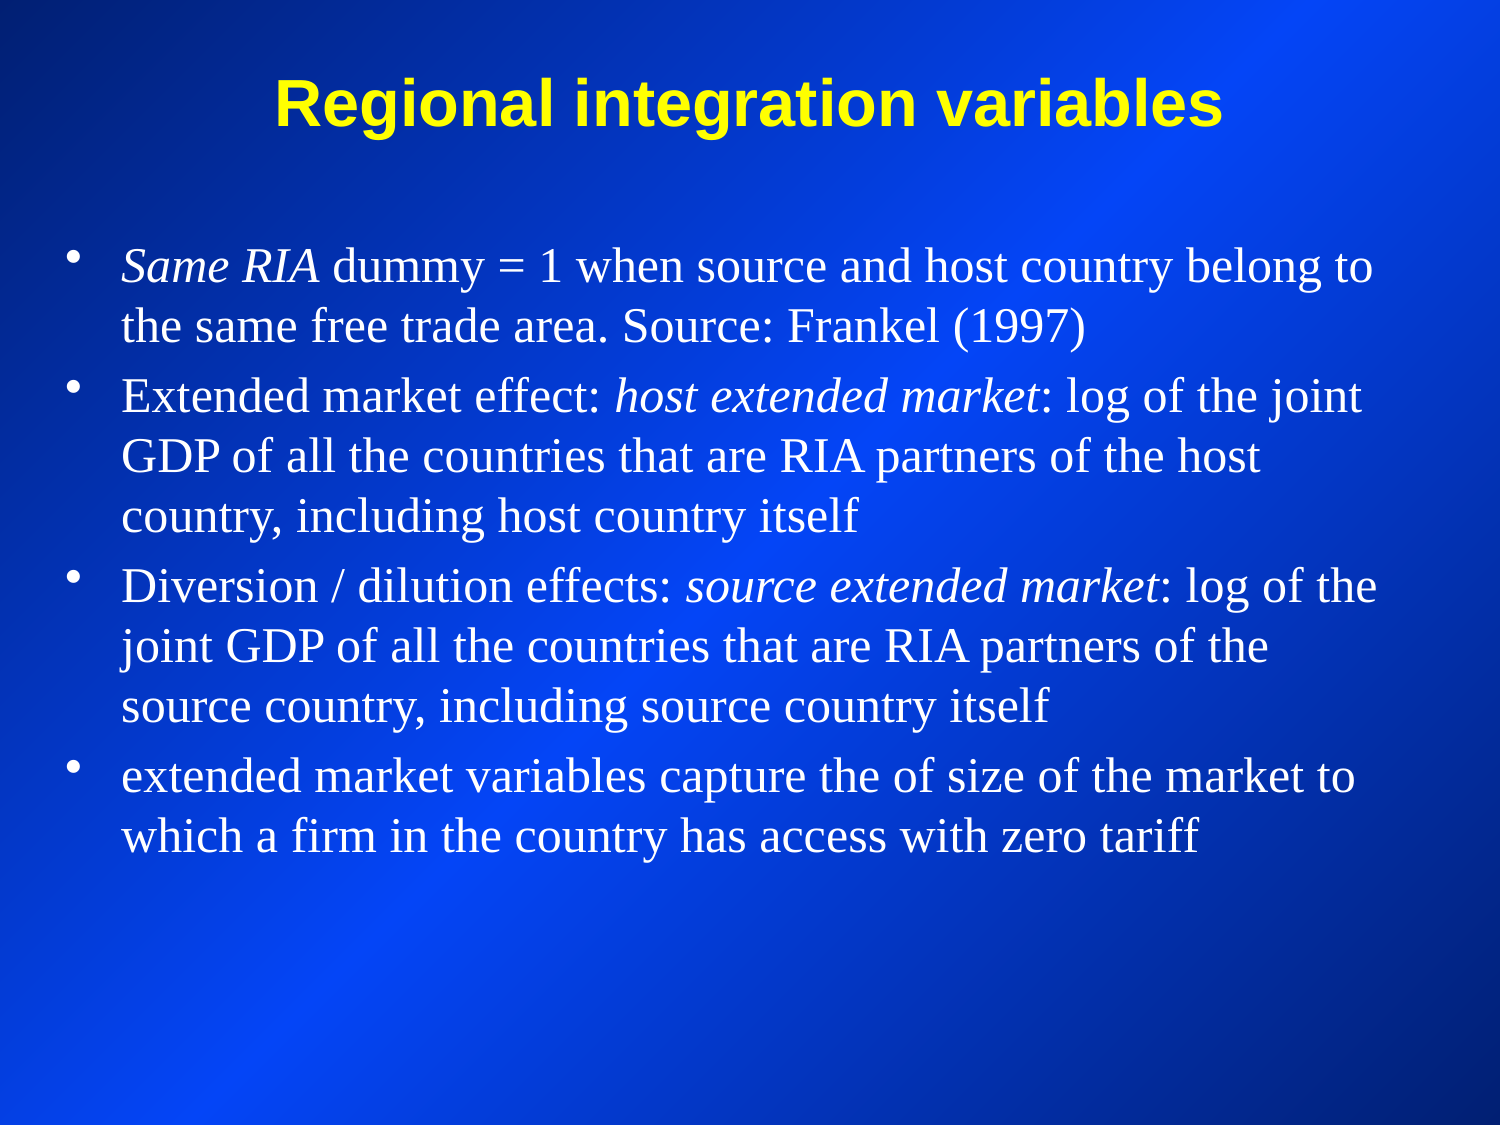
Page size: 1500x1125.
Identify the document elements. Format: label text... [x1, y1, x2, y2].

list Same RIA dummy = 1 when source and host country belong to the same free trade area. Source: Frankel (1997) Extended market effect: host extended market: log of the joint GDP of all the countries that are RIA partners of the host country, including host country itself Diversion / dilution effects: source extended market: log of the joint GDP of all the countries that are RIA partners of the source country, including source country itself extended market variables capture the of size of the market to which a firm in the country has access with zero tariff [49, 224, 1426, 1063]
title Regional integration variables [112, 62, 1388, 138]
